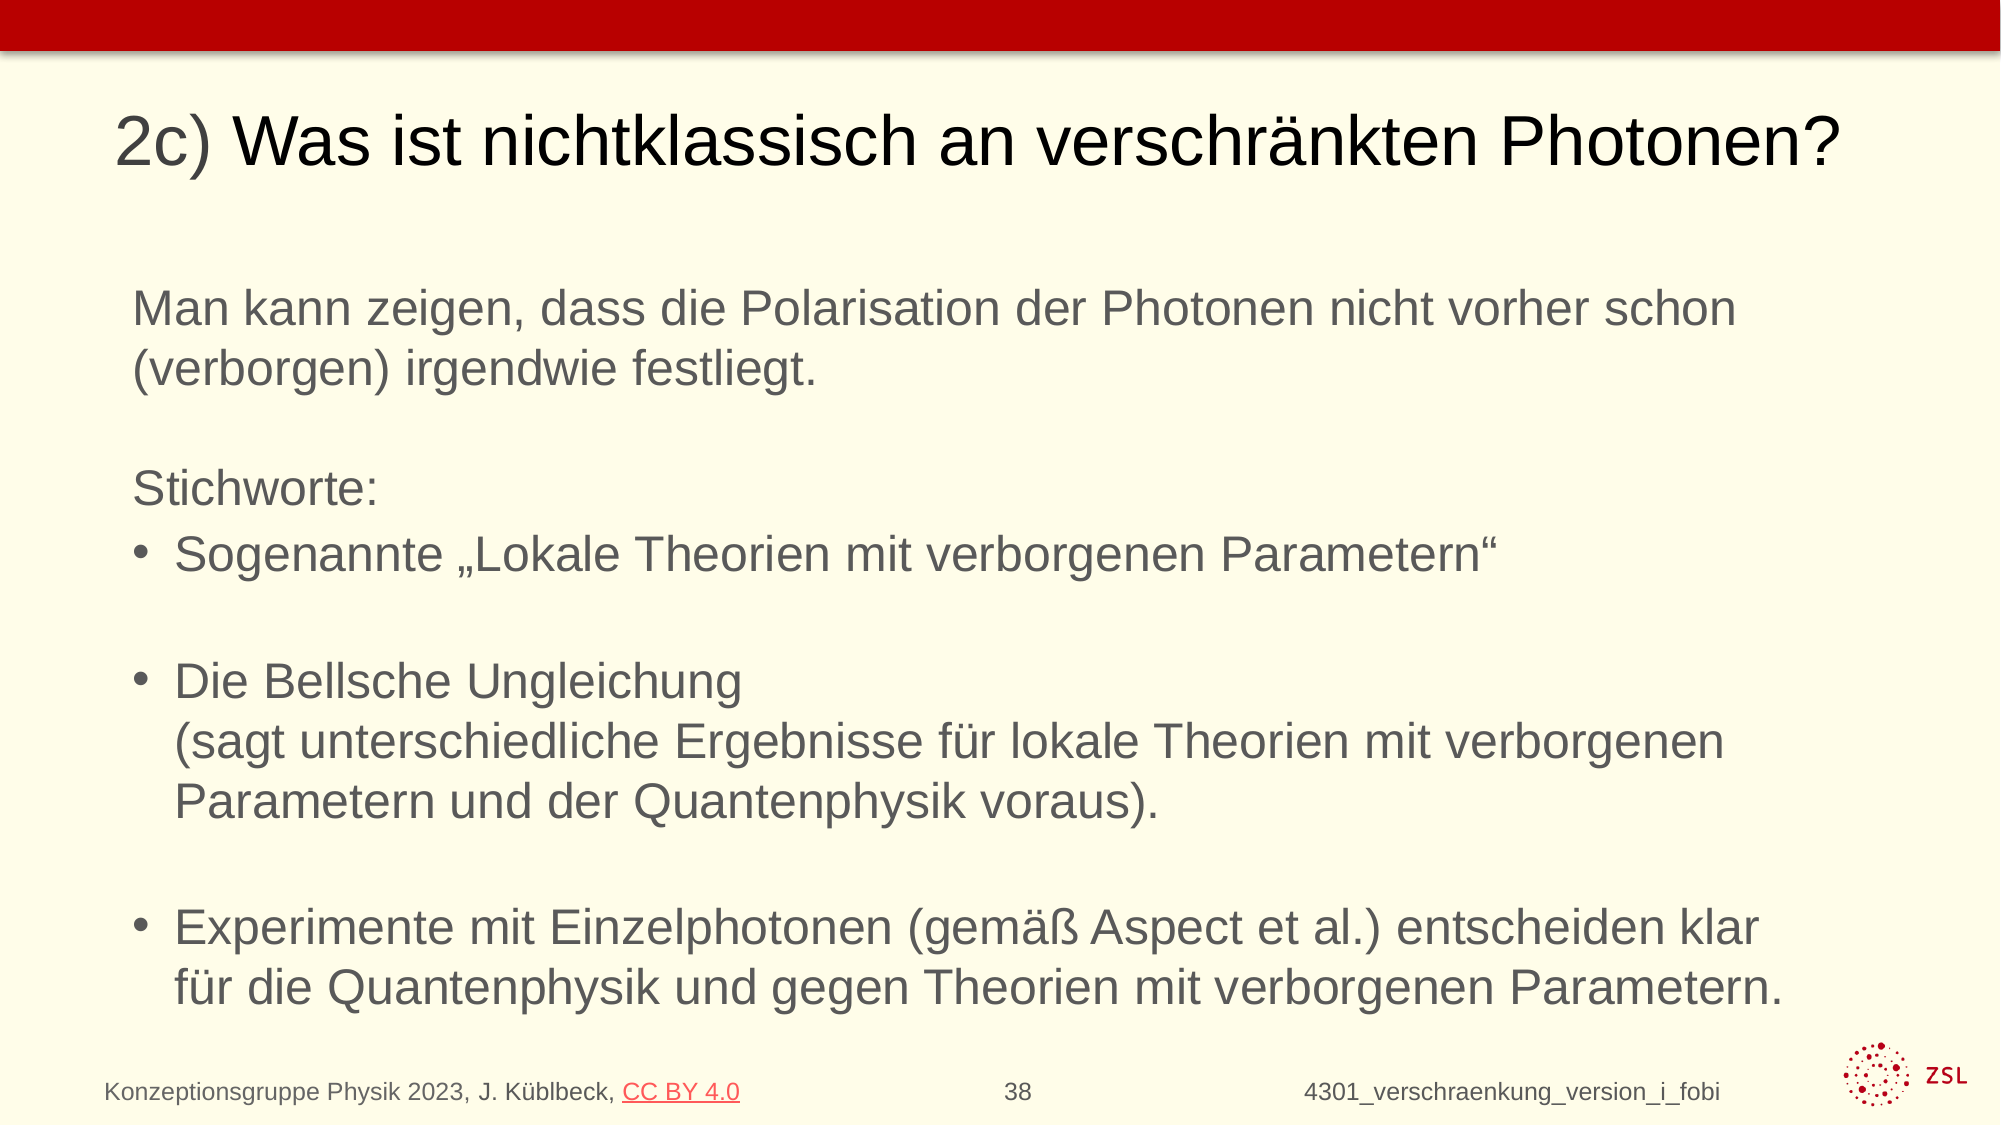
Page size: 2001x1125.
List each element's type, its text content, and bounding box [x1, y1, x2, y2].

title 2c) Was ist nichtklassisch an verschränkten Photonen? [99, 90, 1900, 185]
list Man kann zeigen, dass die Polarisation der Photonen nicht vorher schon (verborgen) irgendwie festliegt. Stichworte: Sogenannte „Lokale Theorien mit verborgenen Parametern“ Die Bellsche Ungleichung (sagt unterschiedliche Ergebnisse für lokale Theorien mit verborgenen Parametern und der Quantenphysik voraus). Experimente mit Einzelphotonen (gemäß Aspect et al.) entscheiden klar für die Quantenphysik und gegen Theorien mit verborgenen Parametern. [99, 208, 1900, 1035]
picture [1842, 1041, 1968, 1107]
